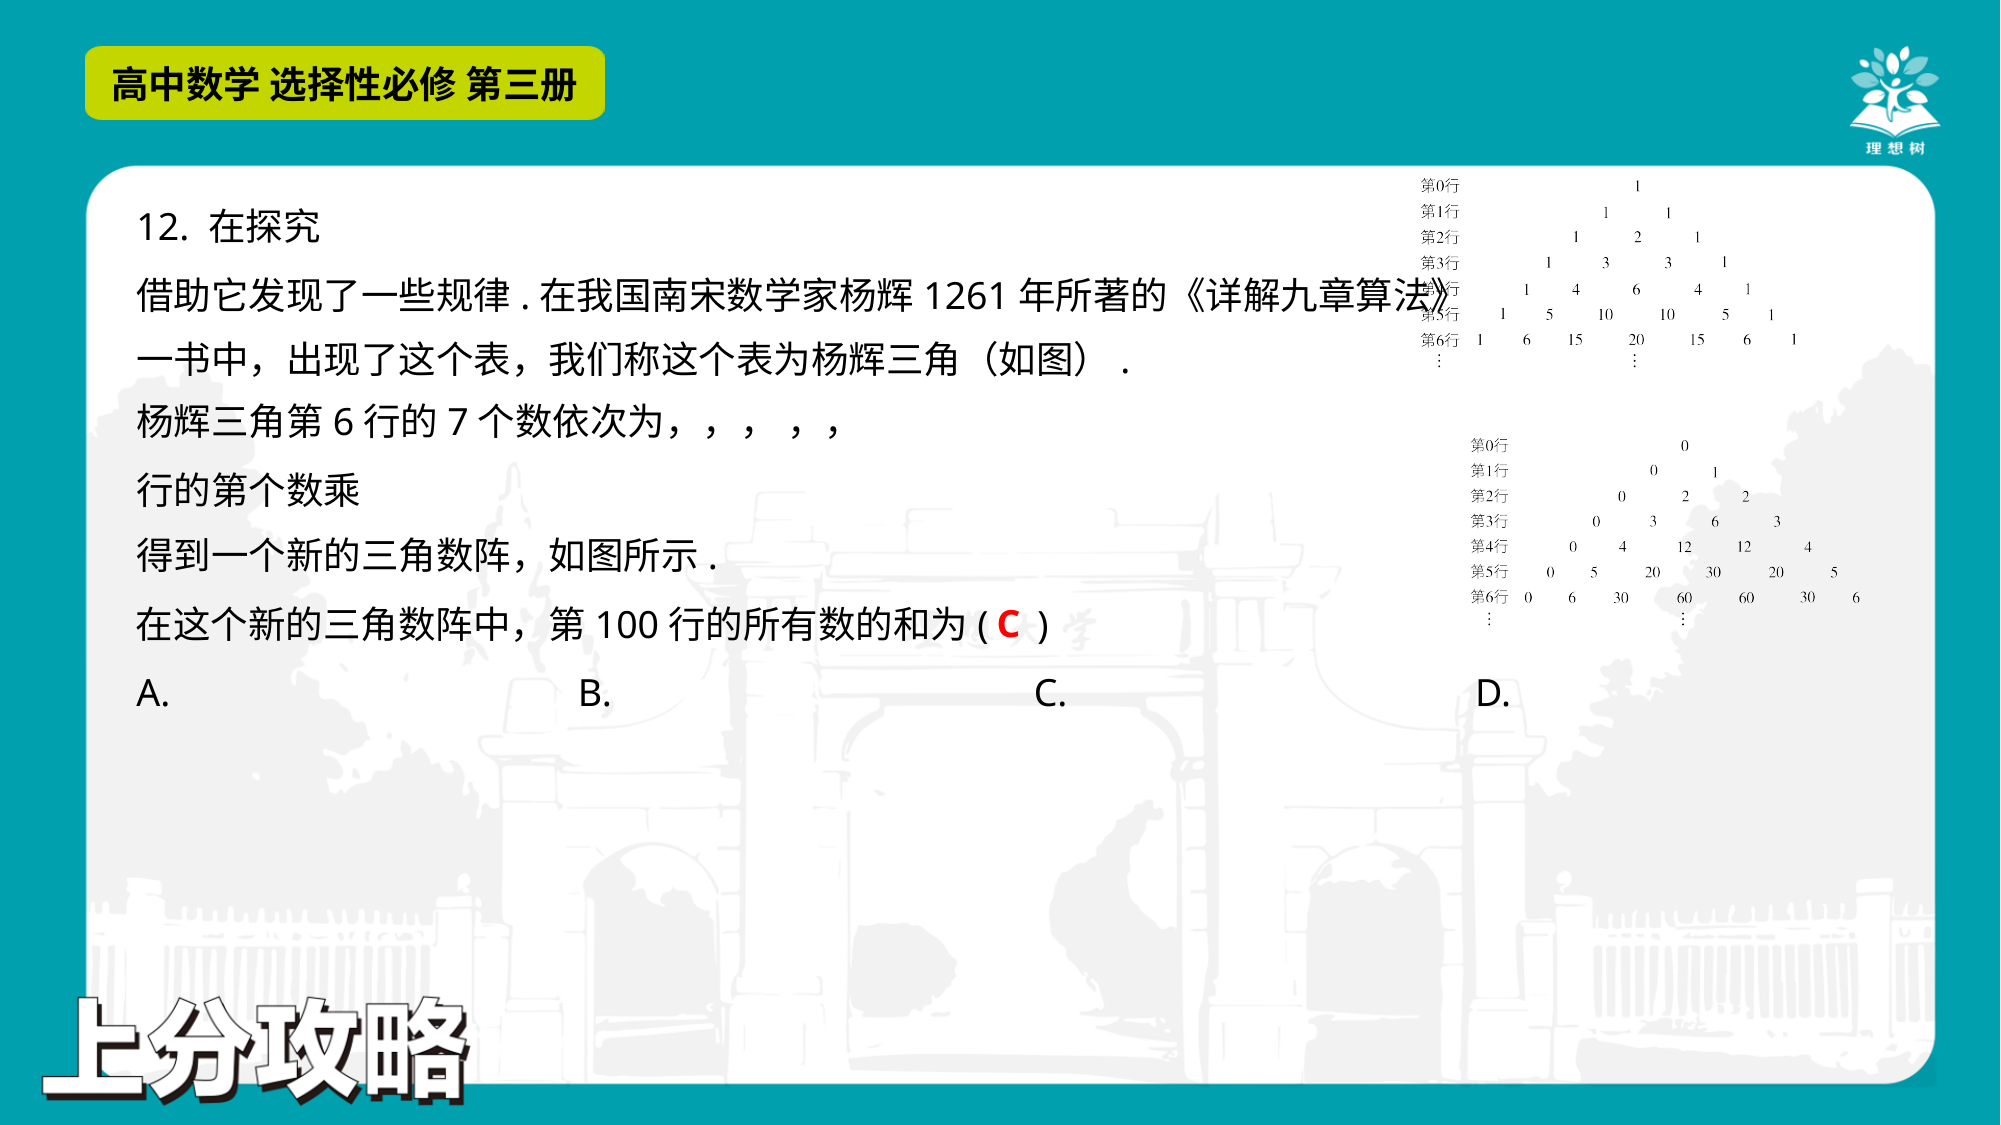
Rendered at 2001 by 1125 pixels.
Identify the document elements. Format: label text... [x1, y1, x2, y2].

text_box C [981, 578, 1036, 638]
picture [0, 0, 2000, 1125]
text_box 在这个新的三角数阵中，第100行的所有数的和为( ) [135, 578, 1865, 639]
